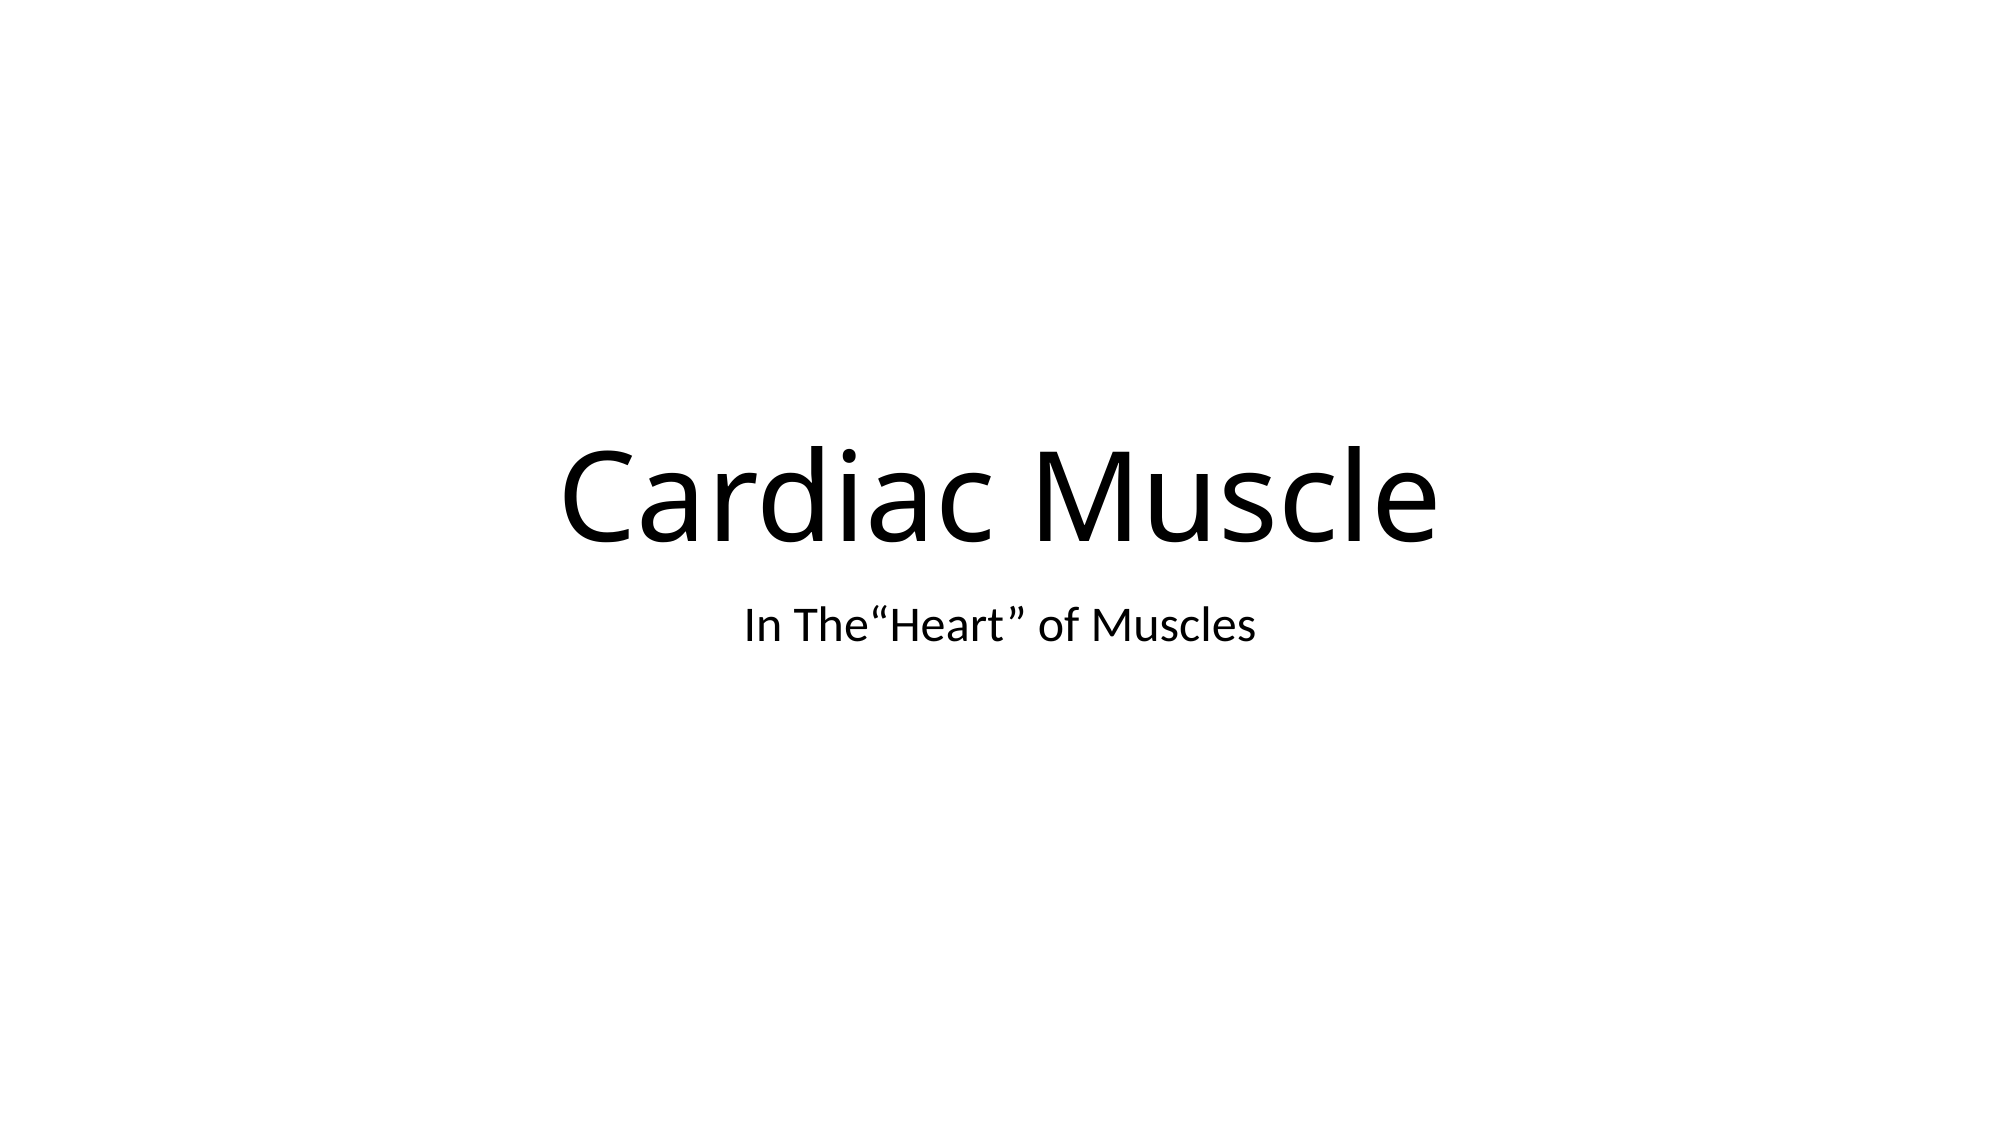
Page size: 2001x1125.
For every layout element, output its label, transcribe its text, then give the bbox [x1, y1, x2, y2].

subtitle In The“Heart” of Muscles [249, 590, 1750, 863]
title Cardiac Muscle [249, 184, 1750, 576]
